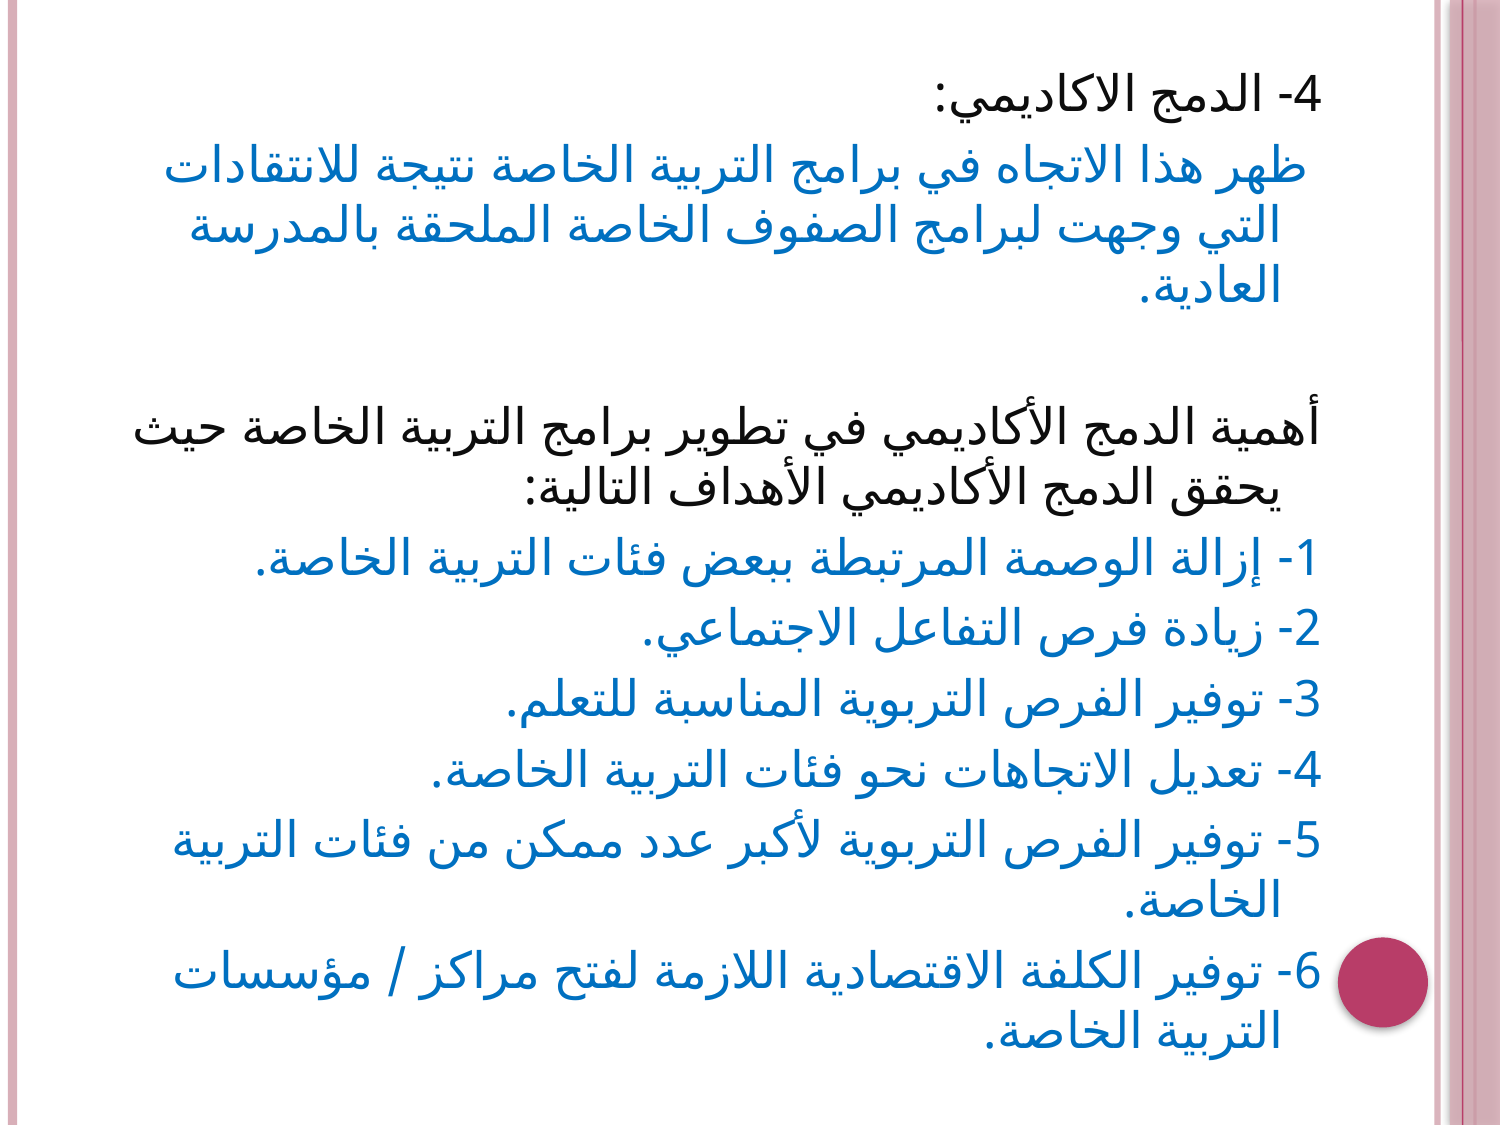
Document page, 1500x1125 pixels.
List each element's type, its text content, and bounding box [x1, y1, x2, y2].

list 4- الدمج الاكاديمي: ظهر هذا الاتجاه في برامج التربية الخاصة نتيجة للانتقادات التي وجهت لبرامج الصفوف الخاصة الملحقة بالمدرسة العادية. أهمية الدمج الأكاديمي في تطوير برامج التربية الخاصة حيث يحقق الدمج الأكاديمي الأهداف التالية: 1- إزالة الوصمة المرتبطة ببعض فئات التربية الخاصة. 2- زيادة فرص التفاعل الاجتماعي. 3- توفير الفرص التربوية المناسبة للتعلم. 4- تعديل الاتجاهات نحو فئات التربية الخاصة. 5- توفير الفرص التربوية لأكبر عدد ممكن من فئات التربية الخاصة. 6- توفير الكلفة الاقتصادية اللازمة لفتح مراكز / مؤسسات التربية الخاصة. [76, 54, 1338, 1071]
